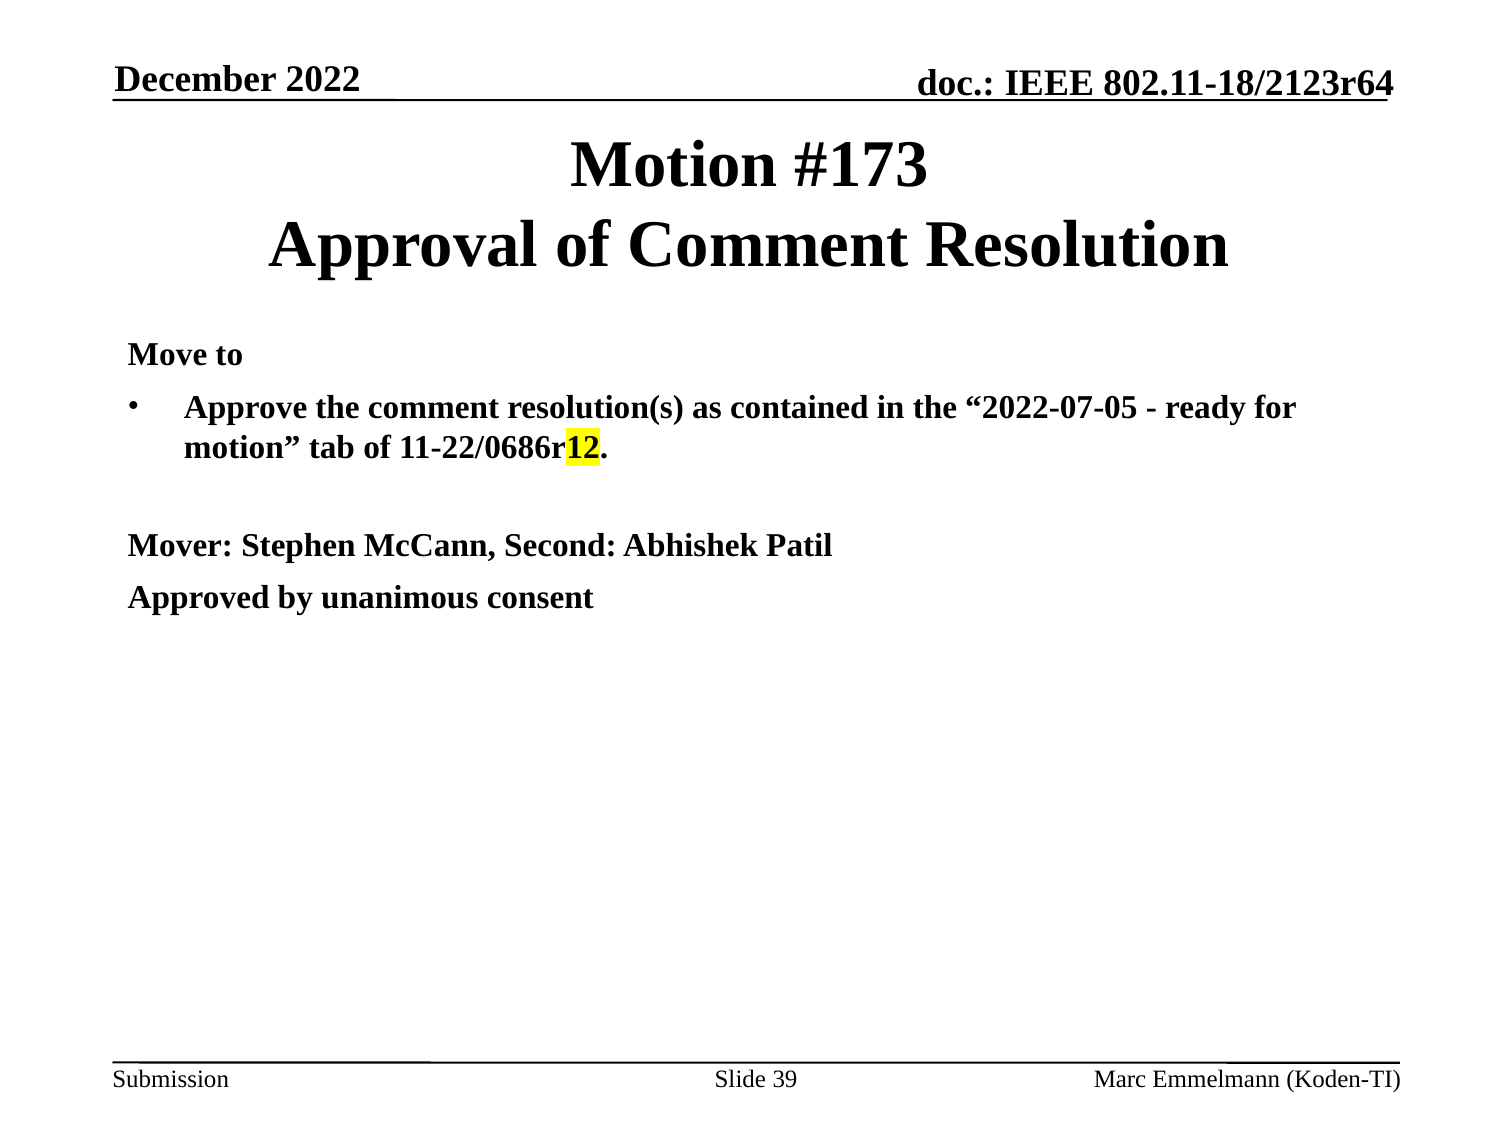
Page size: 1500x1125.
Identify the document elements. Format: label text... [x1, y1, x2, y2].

title Motion #173 Approval of Comment Resolution [112, 112, 1388, 288]
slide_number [114, 54, 423, 100]
slide_number Slide 39 [712, 1061, 800, 1123]
footer Marc Emmelmann (Koden-TI) [878, 1061, 1402, 1093]
list Move to Approve the comment resolution(s) as contained in the “2022-07-05 - ready for motion” tab of 11-22/0686r12. Mover: Stephen McCann, Second: Abhishek Patil Approved by unanimous consent [112, 324, 1388, 1000]
